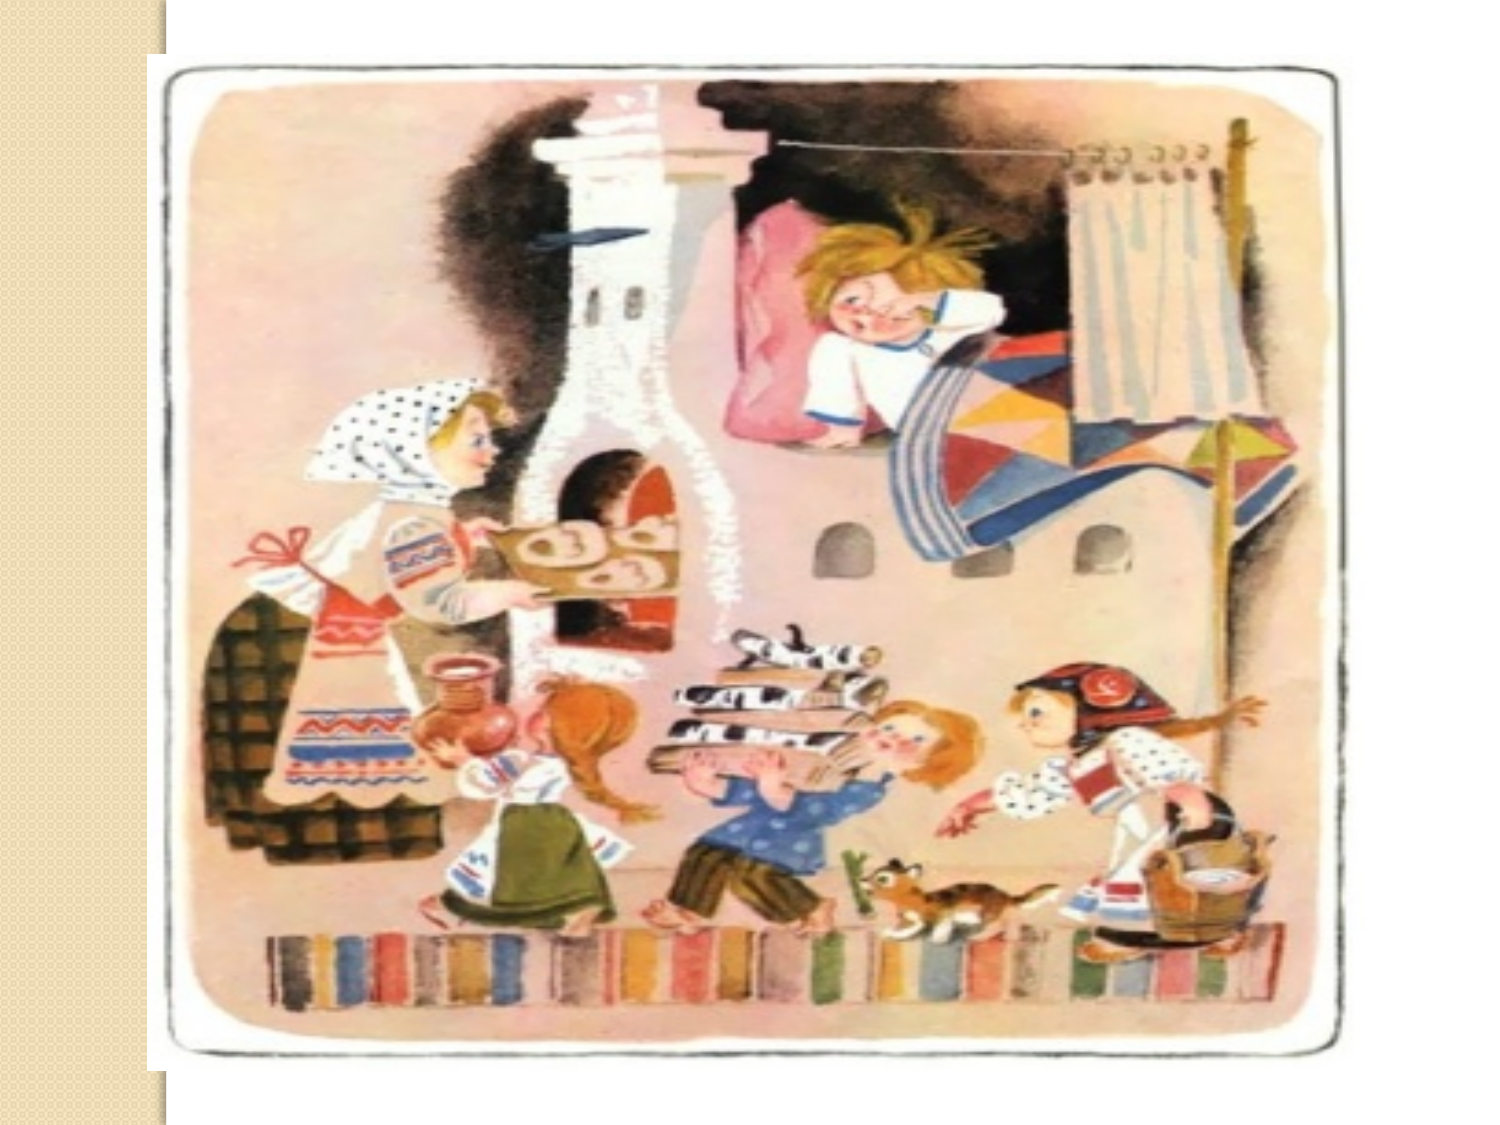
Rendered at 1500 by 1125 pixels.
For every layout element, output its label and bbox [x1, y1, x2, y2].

picture [147, 54, 1365, 1071]
